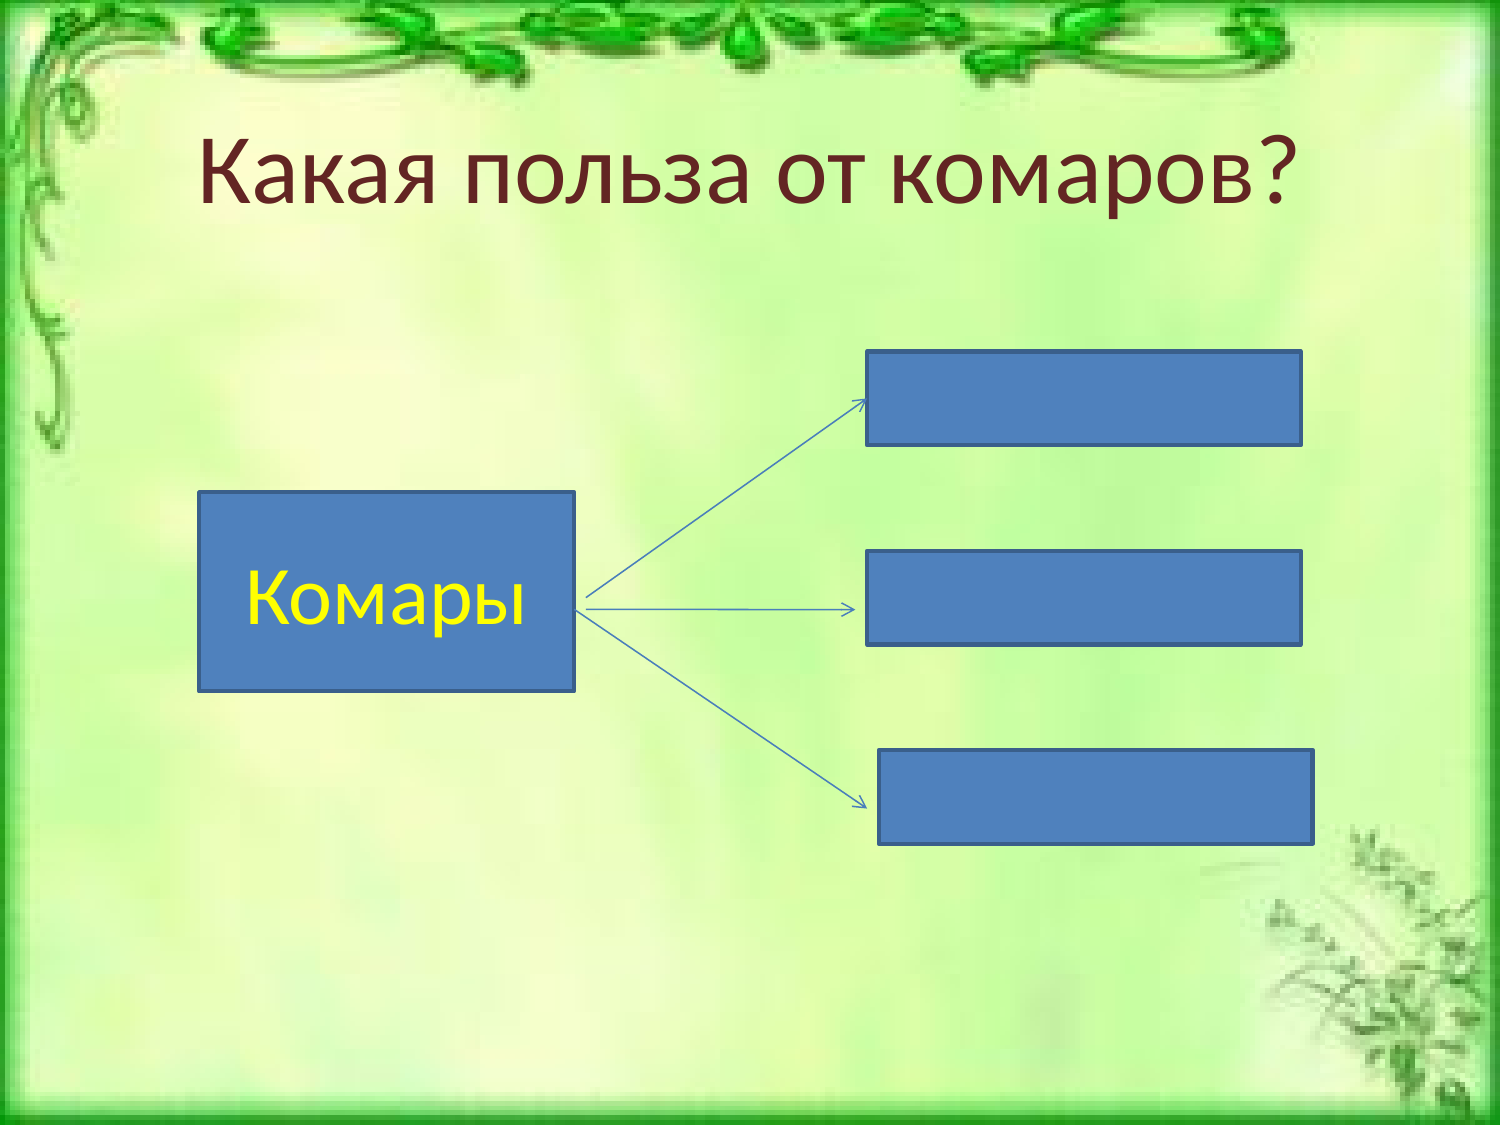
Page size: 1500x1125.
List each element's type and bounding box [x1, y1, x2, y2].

text_box [585, 398, 868, 598]
text_box [573, 609, 868, 809]
list [0, 0, 1500, 1125]
